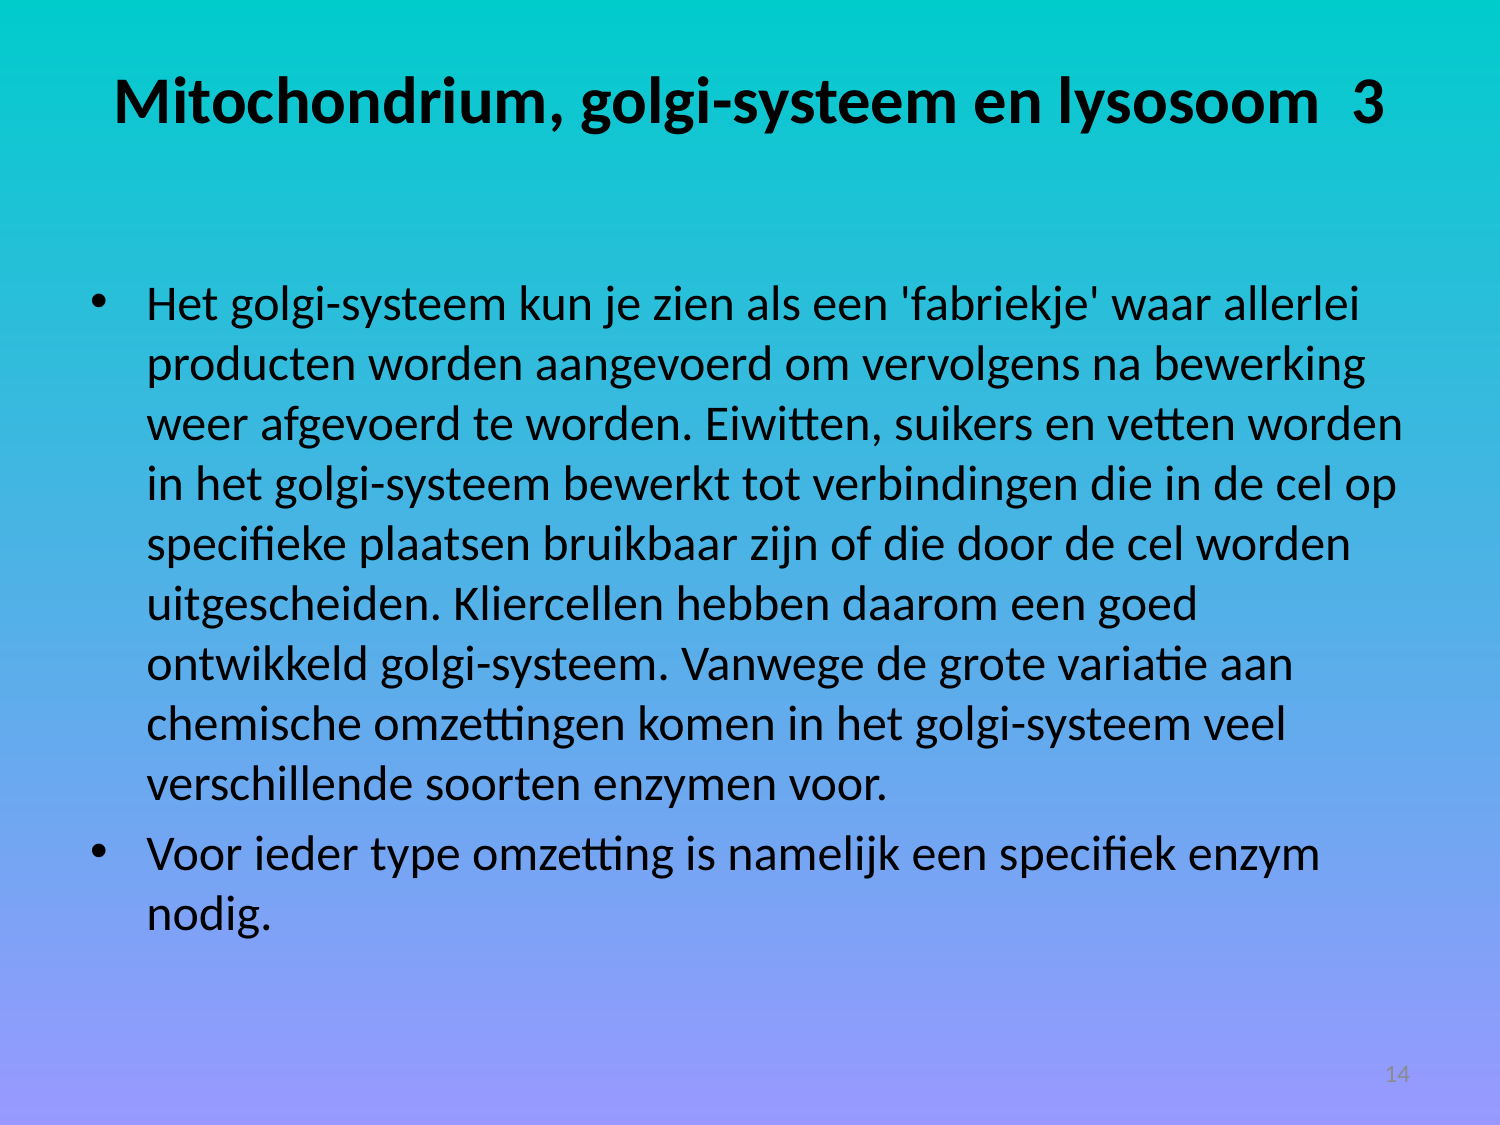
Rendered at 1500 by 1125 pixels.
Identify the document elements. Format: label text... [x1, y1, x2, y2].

slide_number 14 [1074, 1042, 1425, 1103]
title Mitochondrium, golgi-systeem en lysosoom 3 [75, 45, 1425, 149]
list Het golgi-systeem kun je zien als een 'fabriekje' waar allerlei producten worden aangevoerd om vervolgens na bewerking weer afgevoerd te worden. Eiwitten, suikers en vetten worden in het golgi-systeem bewerkt tot verbindingen die in de cel op specifieke plaatsen bruikbaar zijn of die door de cel worden uitgescheiden. Kliercellen hebben daarom een goed ontwikkeld golgi-systeem. Vanwege de grote variatie aan chemische omzettingen komen in het golgi-systeem veel verschillende soorten enzymen voor. Voor ieder type omzetting is namelijk een specifiek enzym nodig. [75, 262, 1425, 1083]
